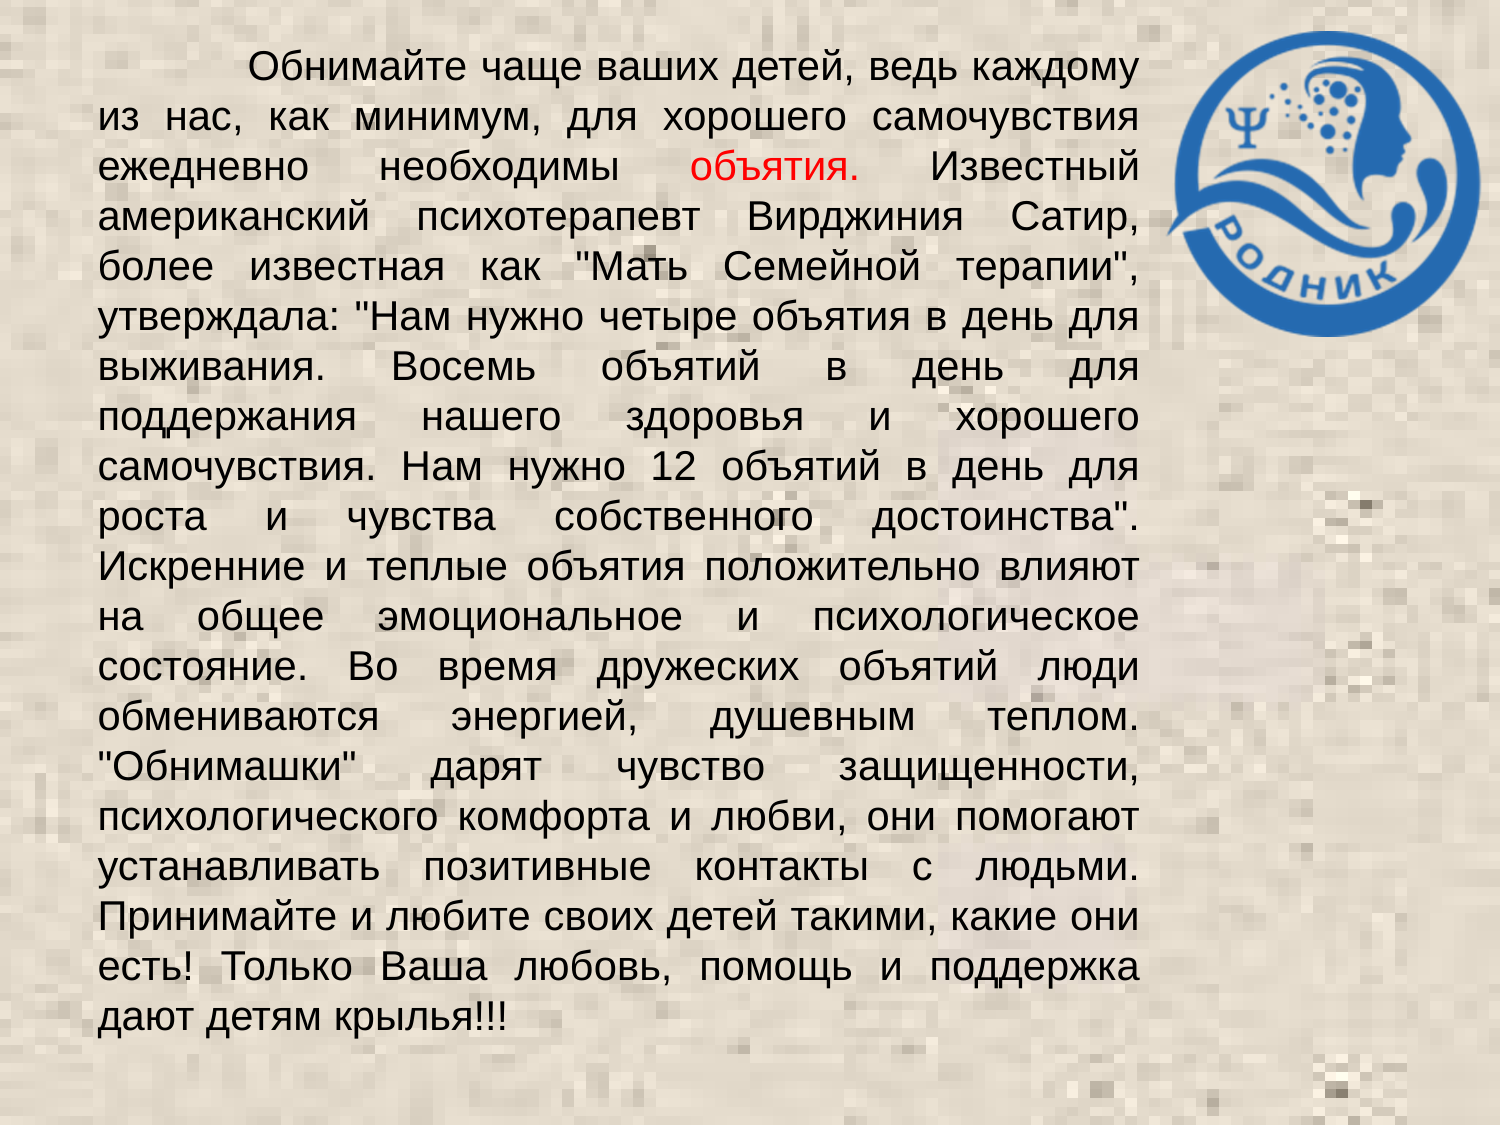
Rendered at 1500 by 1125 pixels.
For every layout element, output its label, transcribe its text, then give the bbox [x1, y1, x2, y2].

list Обнимайте чаще ваших детей, ведь каждому из нас, как минимум, для хорошего самочувствия ежедневно необходимы объятия. Известный американский психотерапевт Вирджиния Сатир, более известная как "Мать Семейной терапии", утверждала: "Нам нужно четыре объятия в день для выживания. Восемь объятий в день для поддержания нашего здоровья и хорошего самочувствия. Нам нужно 12 объятий в день для роста и чувства собственного достоинства". Искренние и теплые объятия положительно влияют на общее эмоциональное и психологическое состояние. Во время дружеских объятий люди обмениваются энергией, душевным теплом. "Обнимашки" дарят чувство защищенности, психологического комфорта и любви, они помогают устанавливать позитивные контакты с людьми. Принимайте и любите своих детей такими, какие они есть! Только Ваша любовь, помощь и поддержка дают детям крылья!!! [78, 31, 1156, 1005]
picture [0, 0, 1500, 1125]
